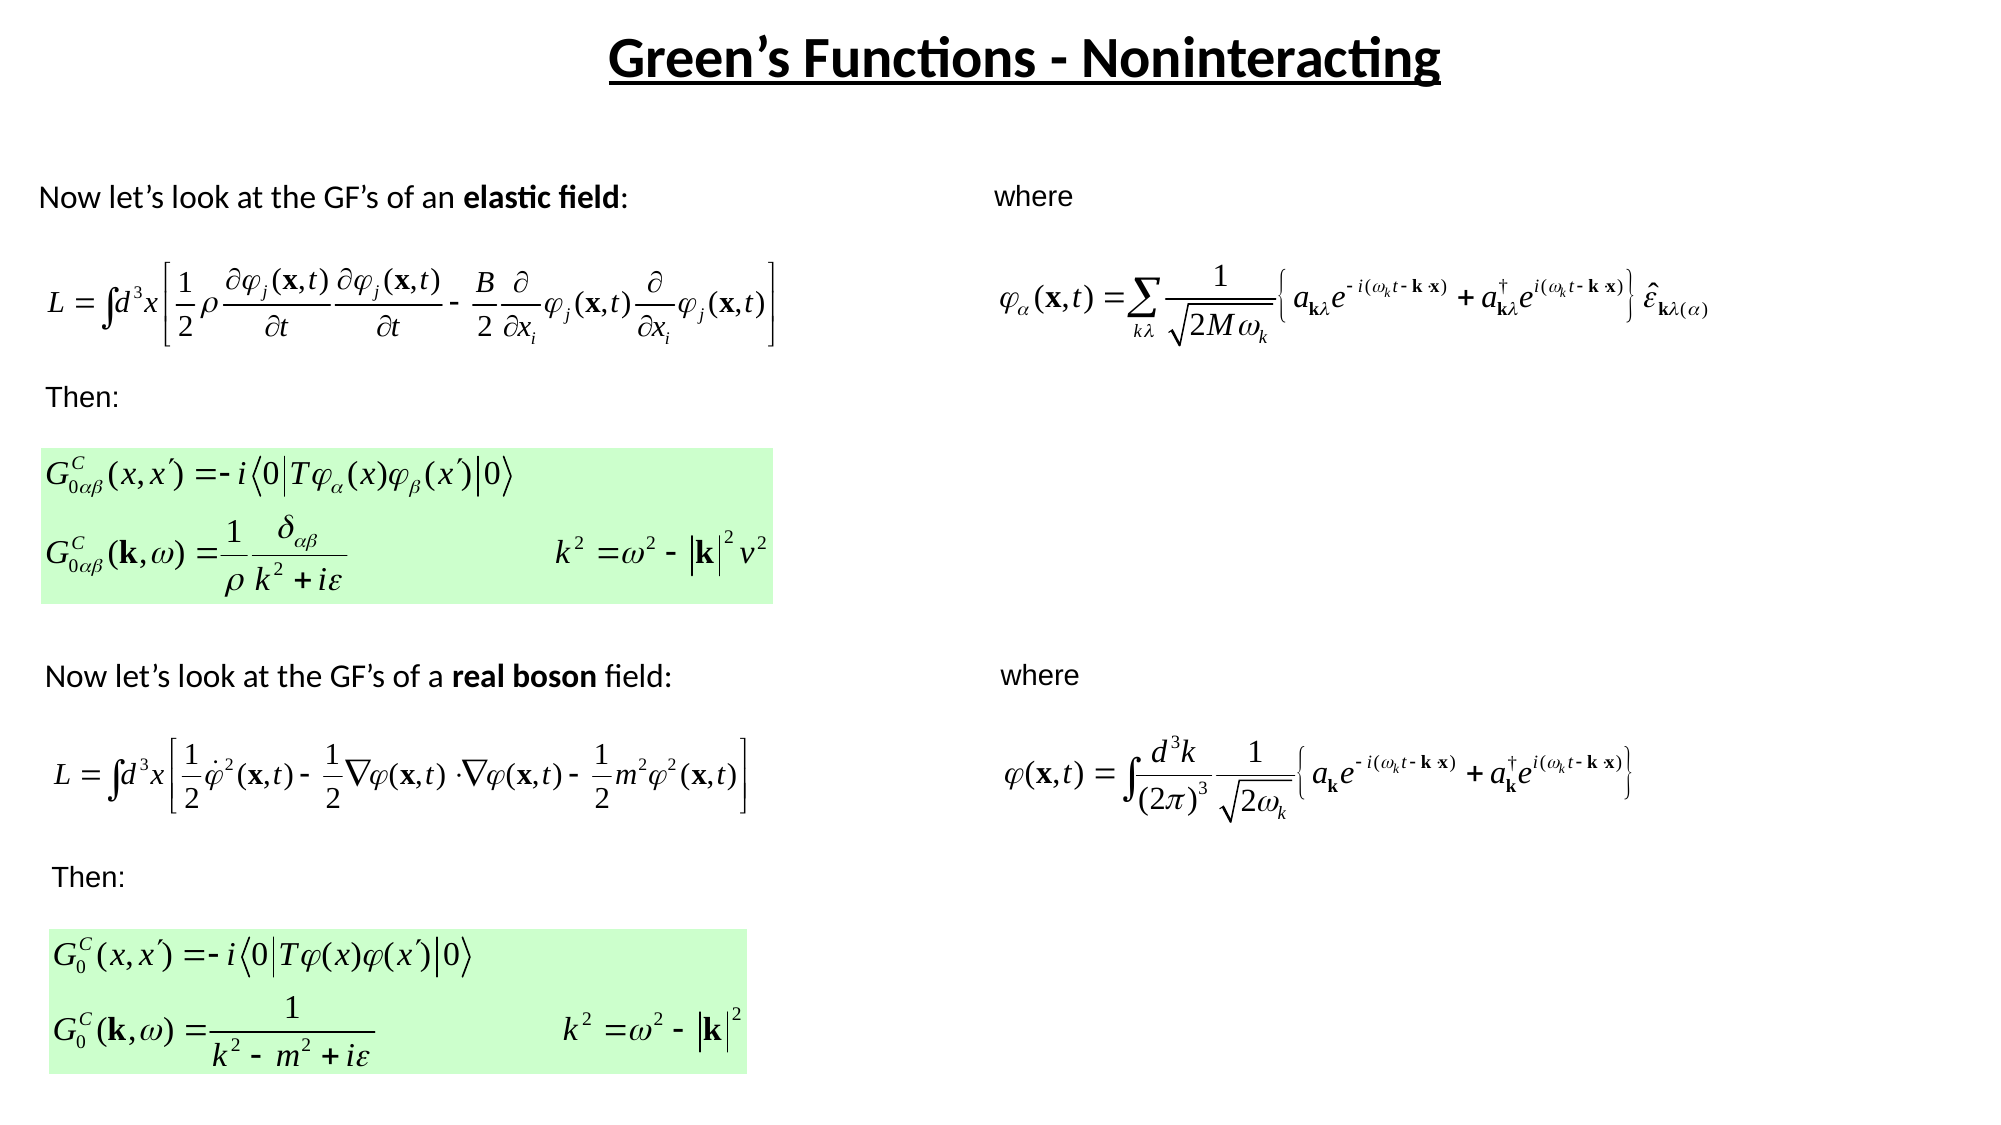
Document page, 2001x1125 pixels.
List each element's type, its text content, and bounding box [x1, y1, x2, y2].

text_box Then: [30, 370, 144, 421]
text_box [999, 727, 1644, 830]
text_box Then: [36, 850, 150, 901]
text_box where [985, 648, 1096, 699]
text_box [40, 448, 774, 604]
text_box Green’s Functions - Noninteracting [593, 11, 1488, 97]
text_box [48, 929, 748, 1074]
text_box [48, 733, 757, 820]
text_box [42, 256, 784, 353]
text_box where [979, 169, 1090, 220]
text_box Now let’s look at the GF’s of an elastic field: [23, 167, 784, 223]
text_box Now let’s look at the GF’s of a real boson field: [30, 647, 791, 702]
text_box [995, 255, 1717, 354]
